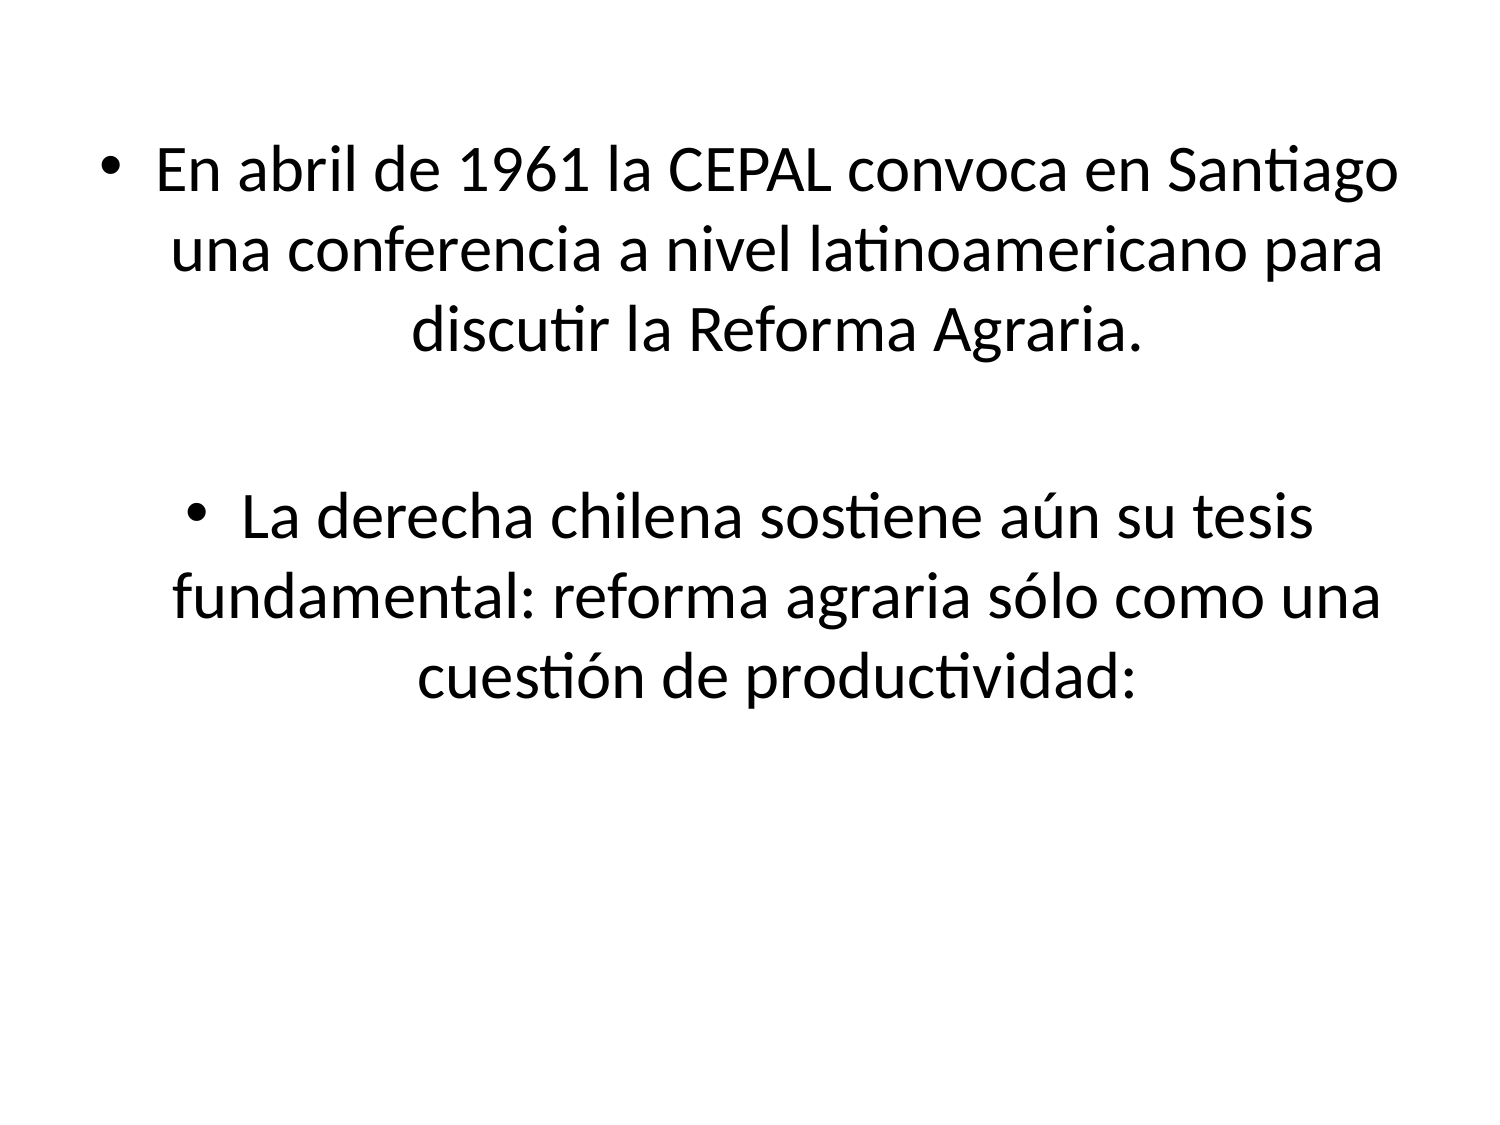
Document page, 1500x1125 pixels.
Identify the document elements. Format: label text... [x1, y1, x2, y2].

list En abril de 1961 la CEPAL convoca en Santiago una conferencia a nivel latinoamericano para discutir la Reforma Agraria. La derecha chilena sostiene aún su tesis fundamental: reforma agraria sólo como una cuestión de productividad: [75, 117, 1425, 1005]
